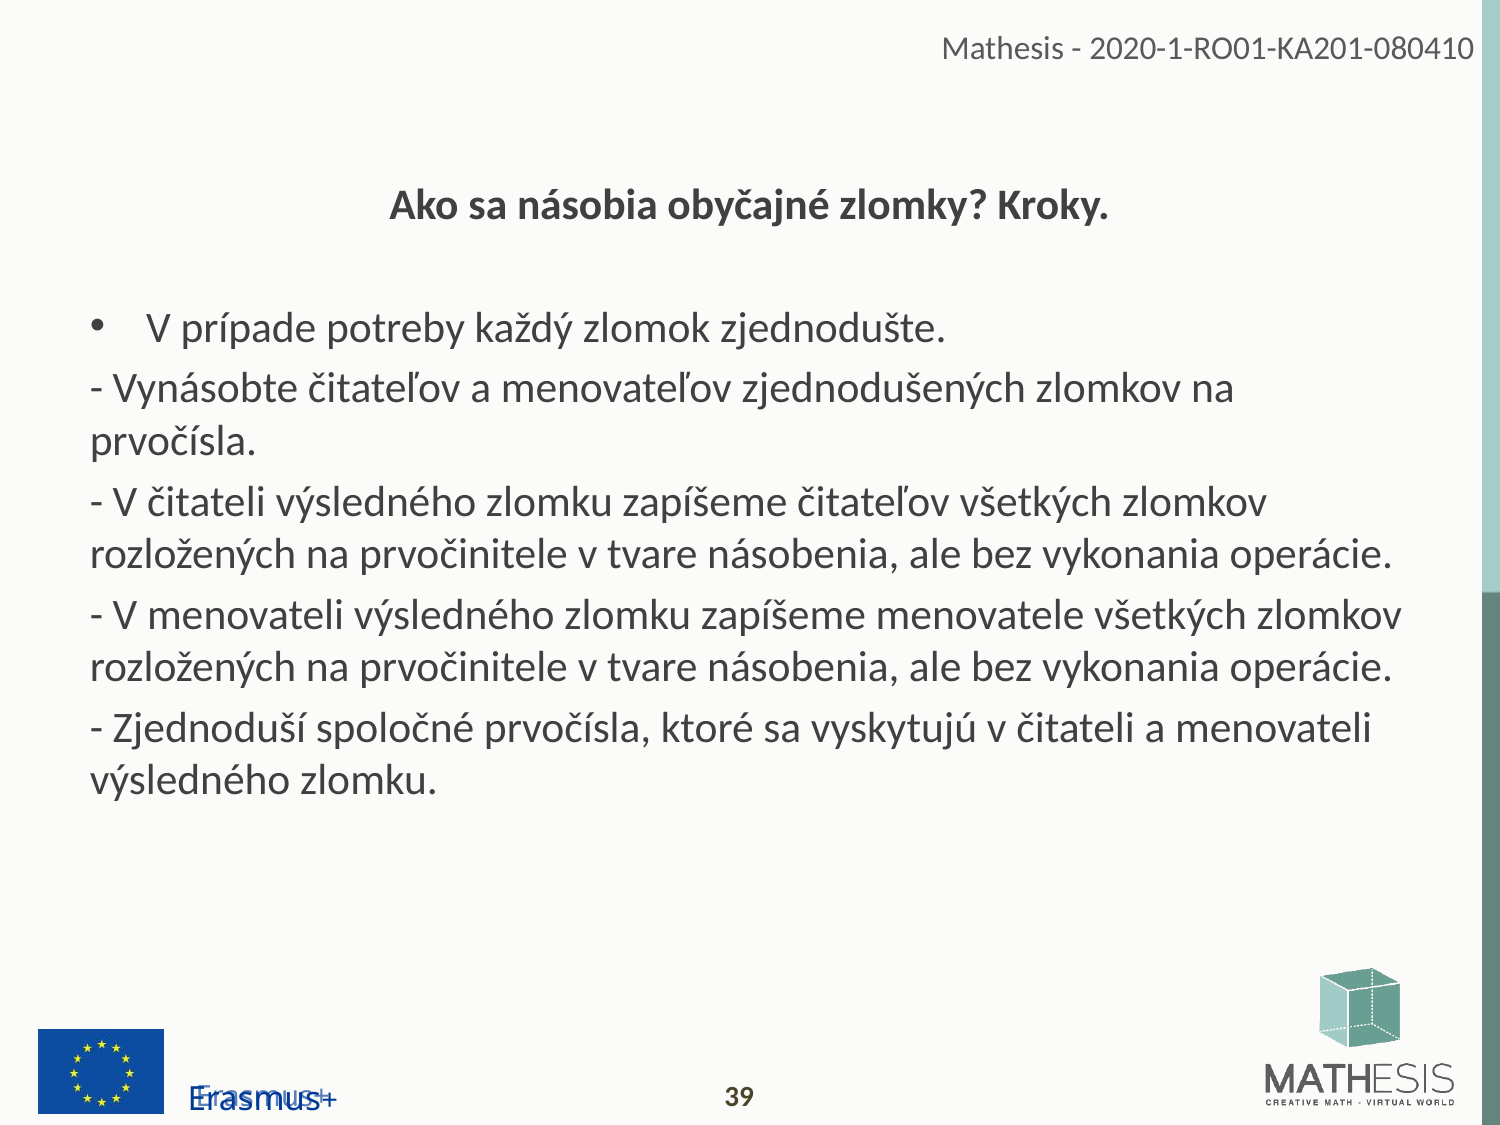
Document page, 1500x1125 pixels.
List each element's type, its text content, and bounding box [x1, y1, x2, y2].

list Ako sa násobia obyčajné zlomky? Kroky. V prípade potreby každý zlomok zjednodušte. - Vynásobte čitateľov a menovateľov zjednodušených zlomkov na prvočísla. - V čitateli výsledného zlomku zapíšeme čitateľov všetkých zlomkov rozložených na prvočinitele v tvare násobenia, ale bez vykonania operácie. - V menovateli výsledného zlomku zapíšeme menovatele všetkých zlomkov rozložených na prvočinitele v tvare násobenia, ale bez vykonania operácie. - Zjednoduší spoločné prvočísla, ktoré sa vyskytujú v čitateli a menovateli výsledného zlomku. [75, 169, 1425, 912]
picture [38, 1029, 164, 1114]
